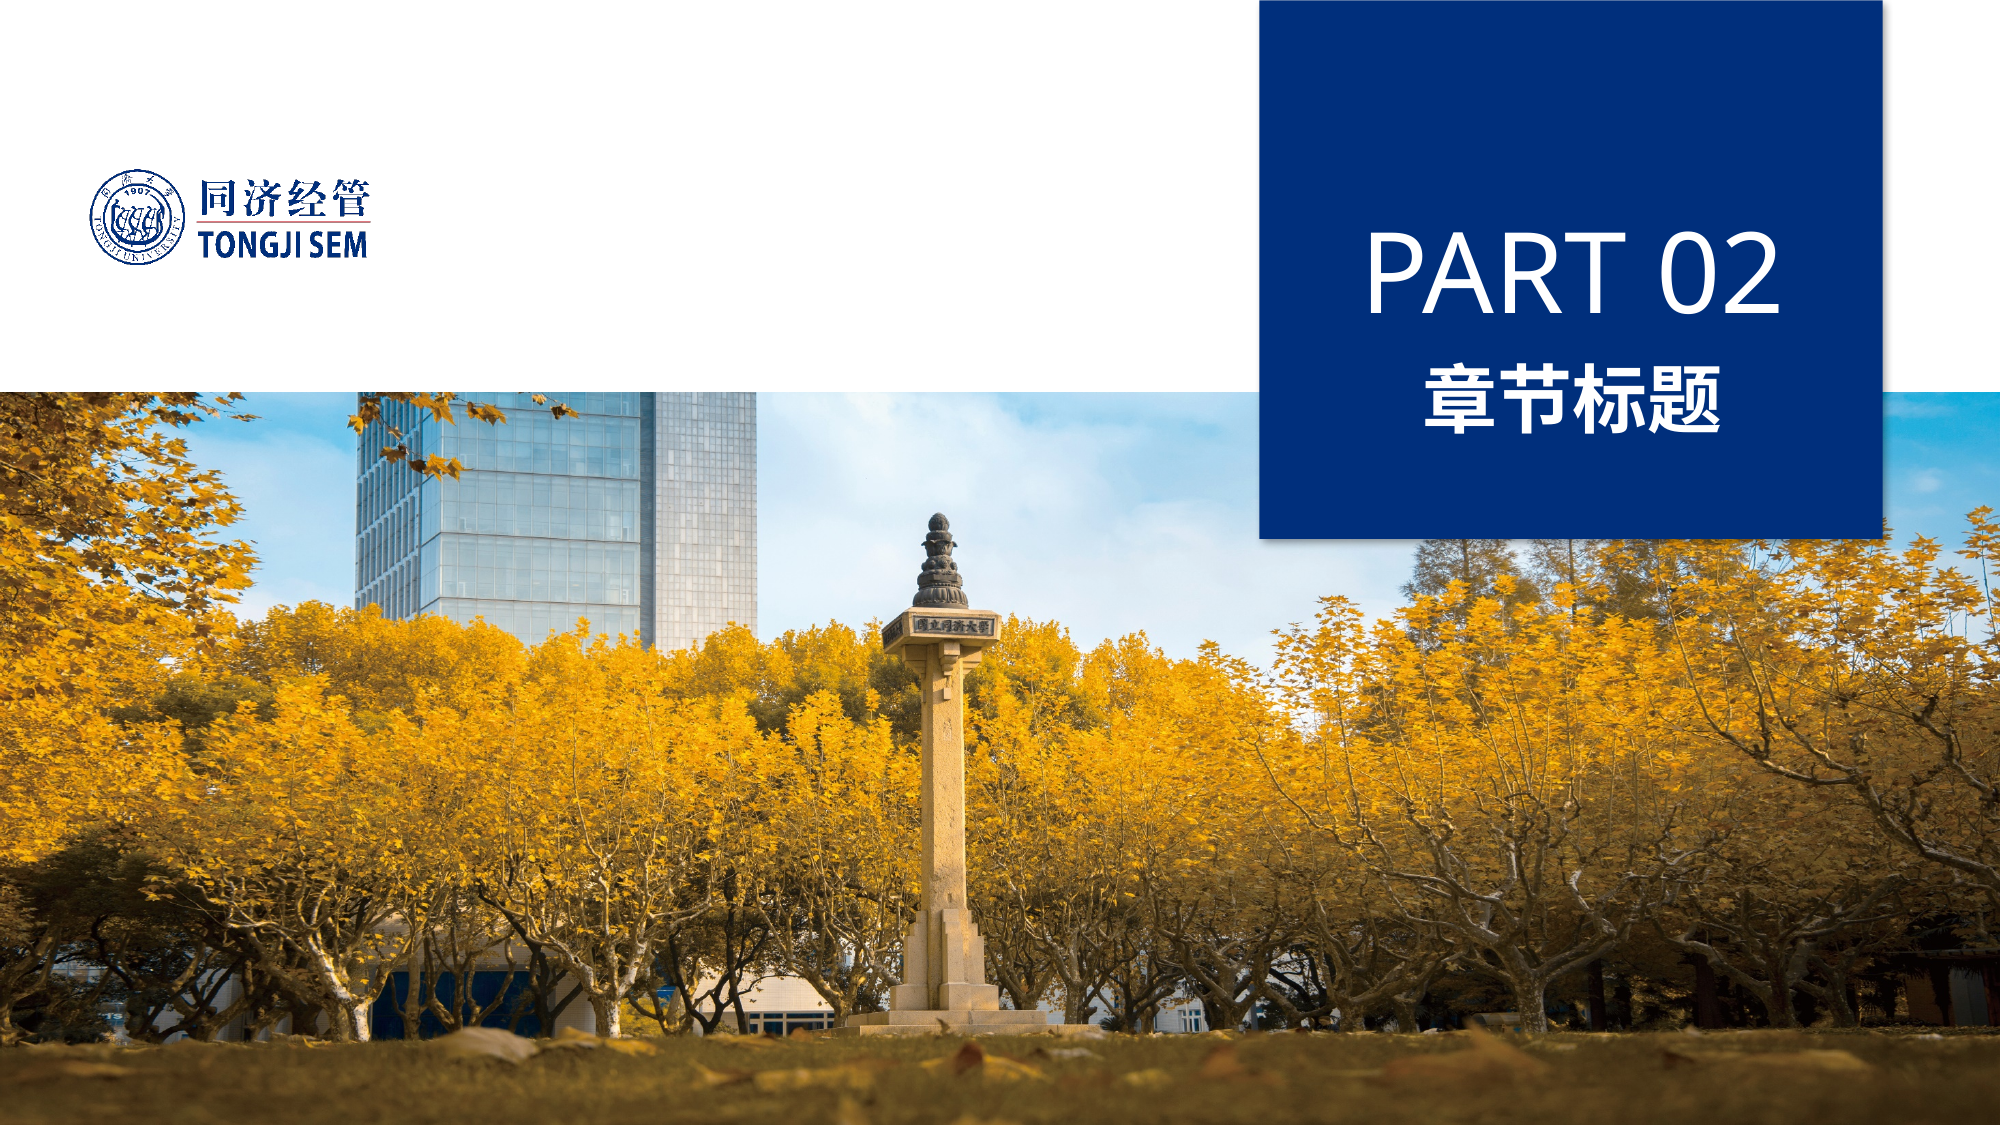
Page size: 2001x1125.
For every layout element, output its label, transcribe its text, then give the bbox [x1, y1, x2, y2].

picture [74, 160, 385, 275]
text_box PART 02 [1345, 193, 1822, 344]
picture [0, 392, 2000, 1125]
text_box 章节标题 [1328, 344, 1816, 392]
text_box [1258, 0, 1884, 392]
